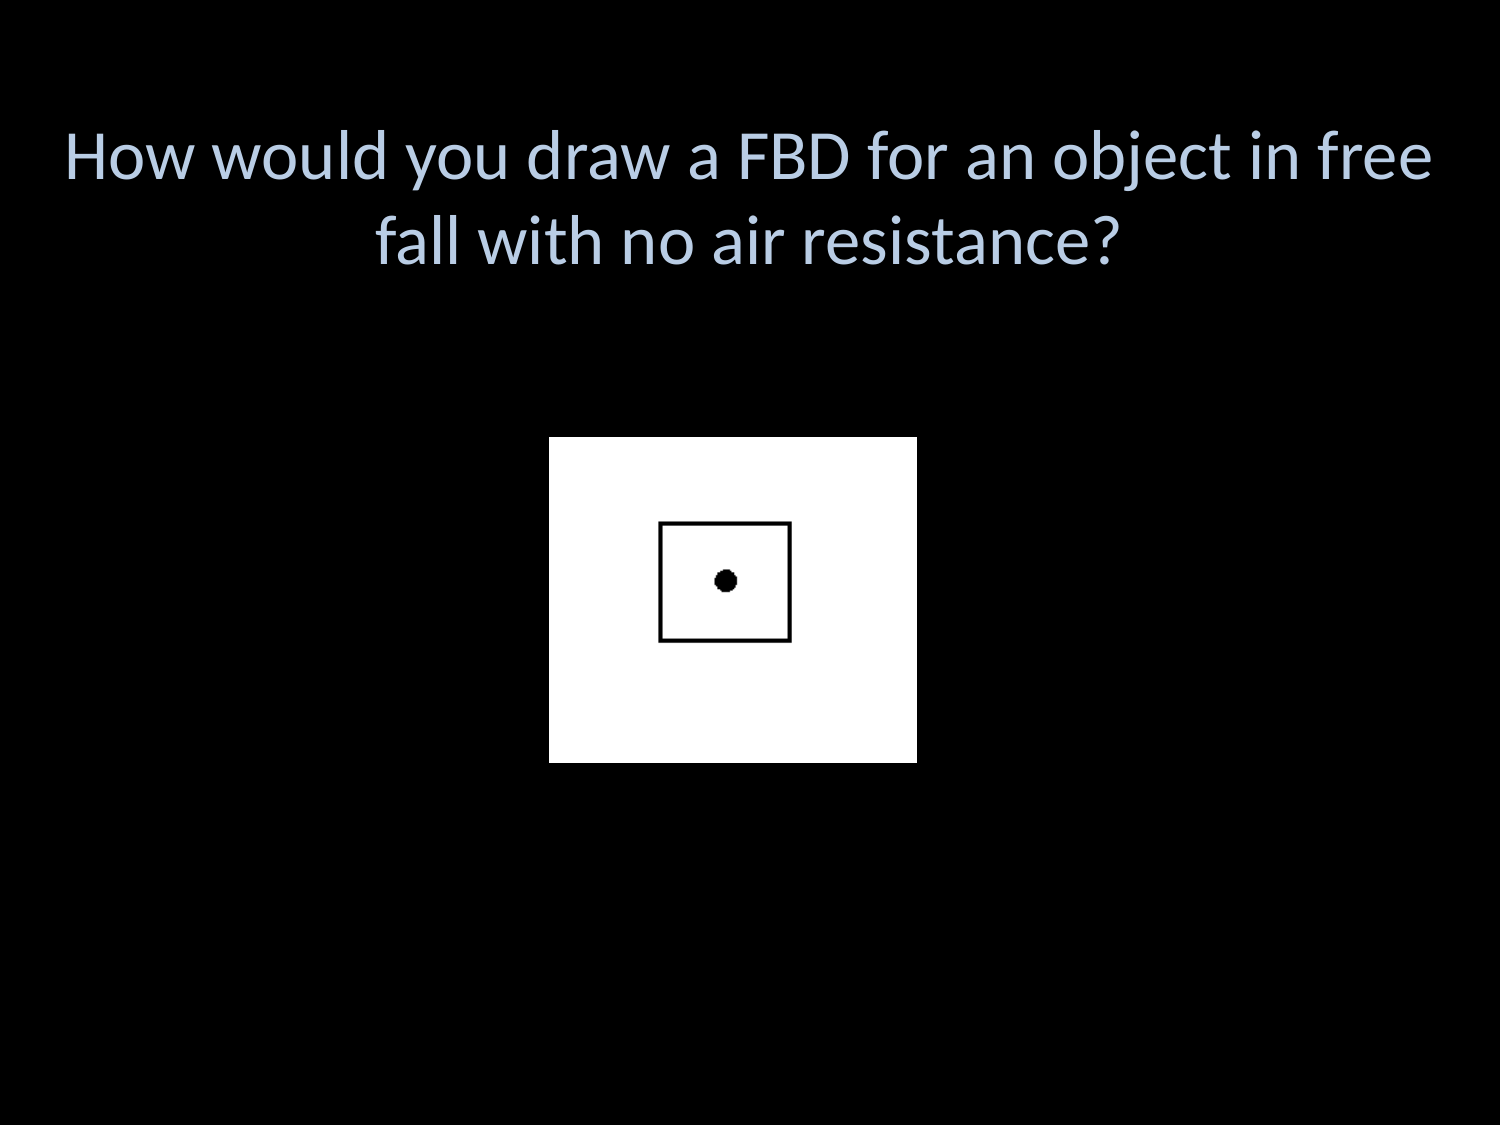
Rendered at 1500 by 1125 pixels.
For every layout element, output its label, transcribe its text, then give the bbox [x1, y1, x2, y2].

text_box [549, 437, 917, 763]
title How would you draw a FBD for an object in free fall with no air resistance? [31, 99, 1469, 288]
